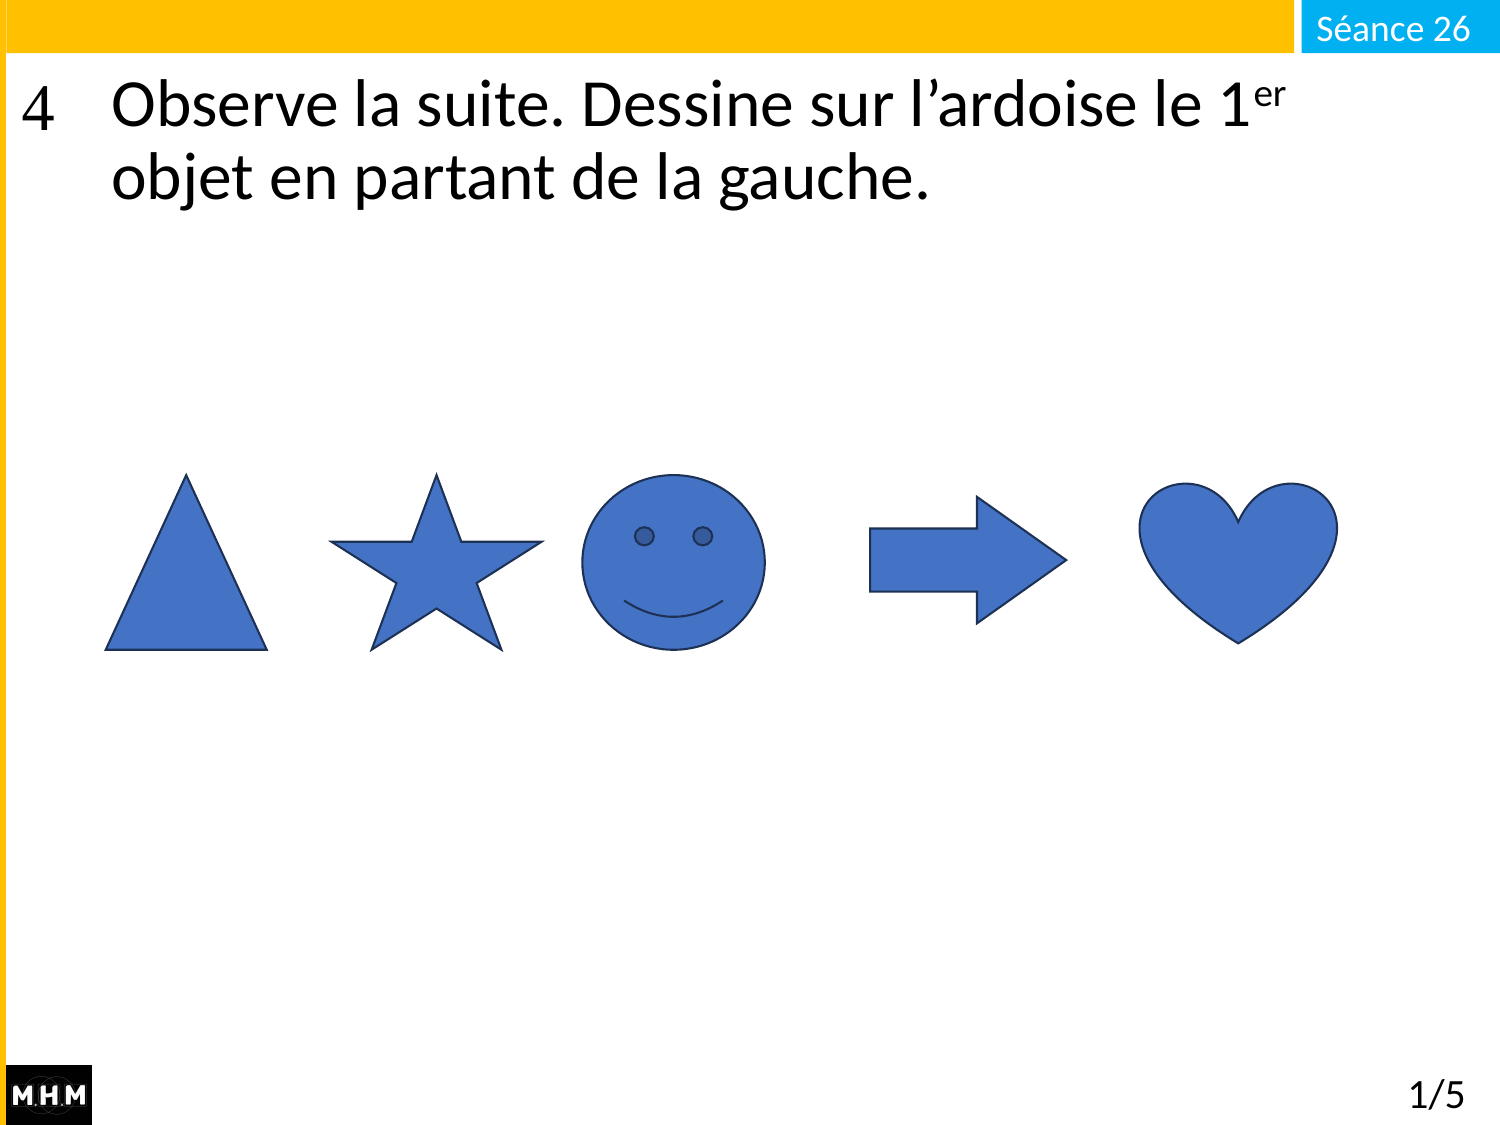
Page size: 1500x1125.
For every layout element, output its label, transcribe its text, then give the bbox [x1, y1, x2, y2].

text_box [581, 474, 766, 651]
list 1/5 [1373, 1064, 1500, 1125]
title Observe la suite. Dessine sur l’ardoise le 1er objet en partant de la gauche. [96, 60, 1434, 223]
picture [6, 1065, 92, 1125]
text_box [1138, 482, 1339, 645]
text_box [104, 472, 269, 651]
text_box [869, 494, 1069, 626]
text_box [327, 472, 546, 653]
